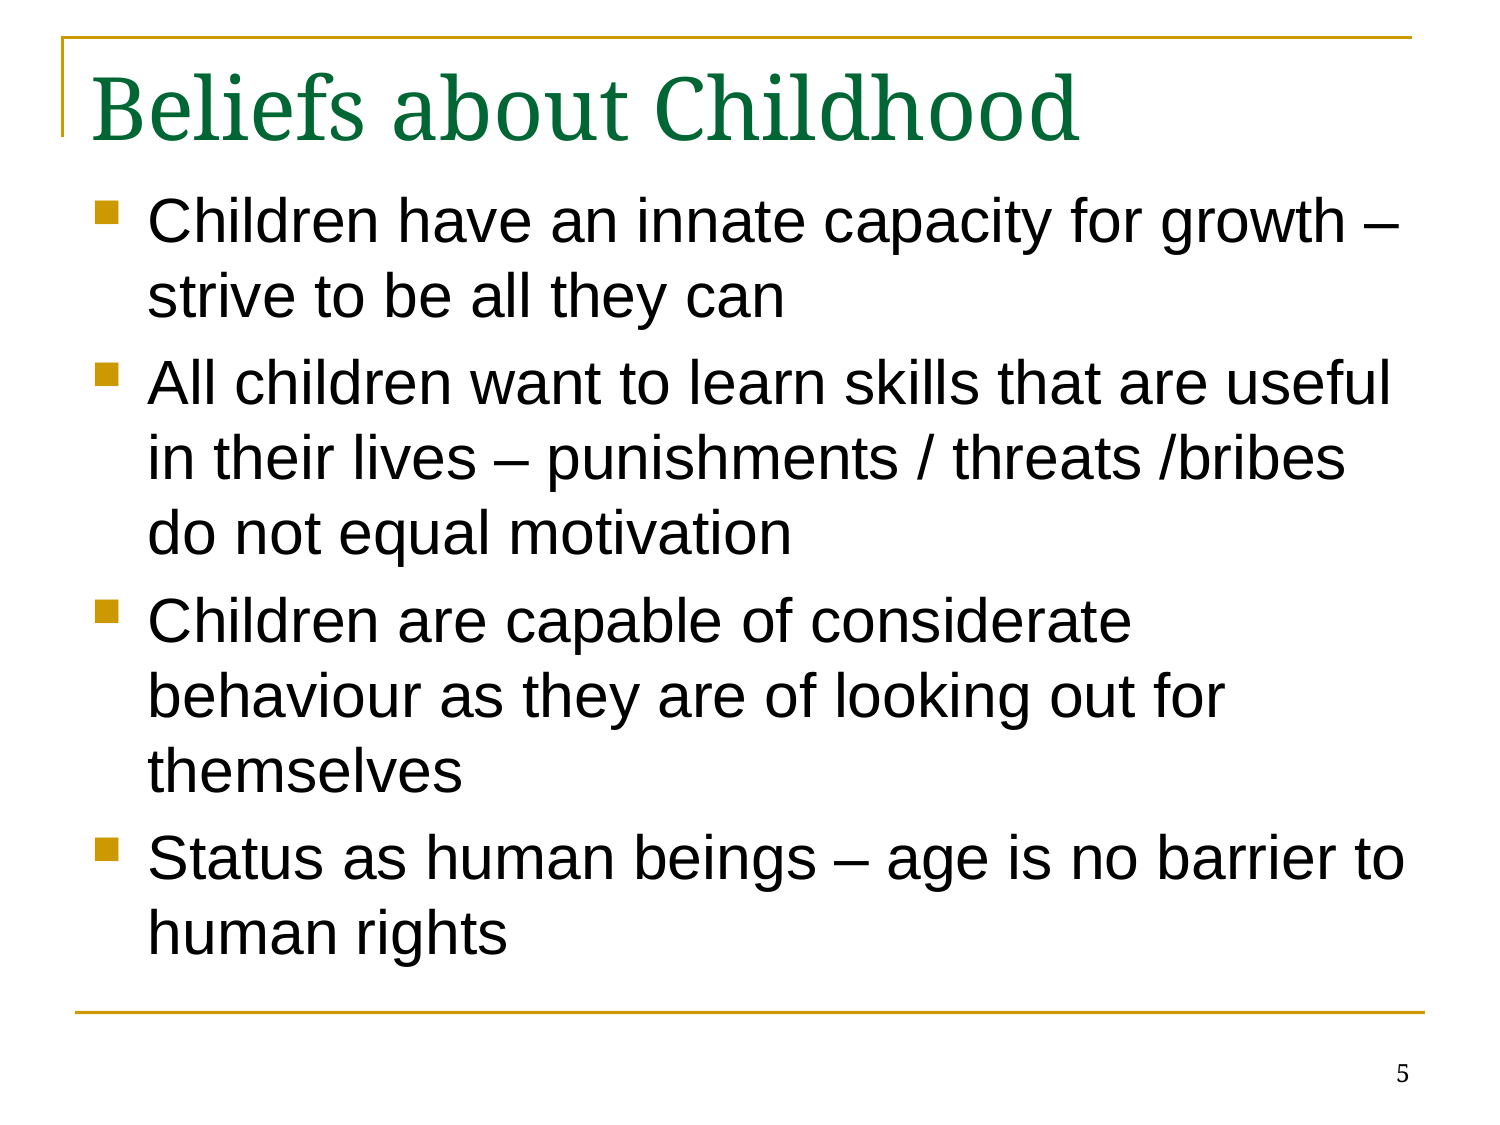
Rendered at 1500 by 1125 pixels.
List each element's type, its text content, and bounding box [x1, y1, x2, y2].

title Beliefs about Childhood [74, 45, 1426, 233]
list Children have an innate capacity for growth – strive to be all they can All children want to learn skills that are useful in their lives – punishments / threats /bribes do not equal motivation Children are capable of considerate behaviour as they are of looking out for themselves Status as human beings – age is no barrier to human rights [76, 172, 1427, 917]
slide_number 5 [1074, 1023, 1426, 1100]
